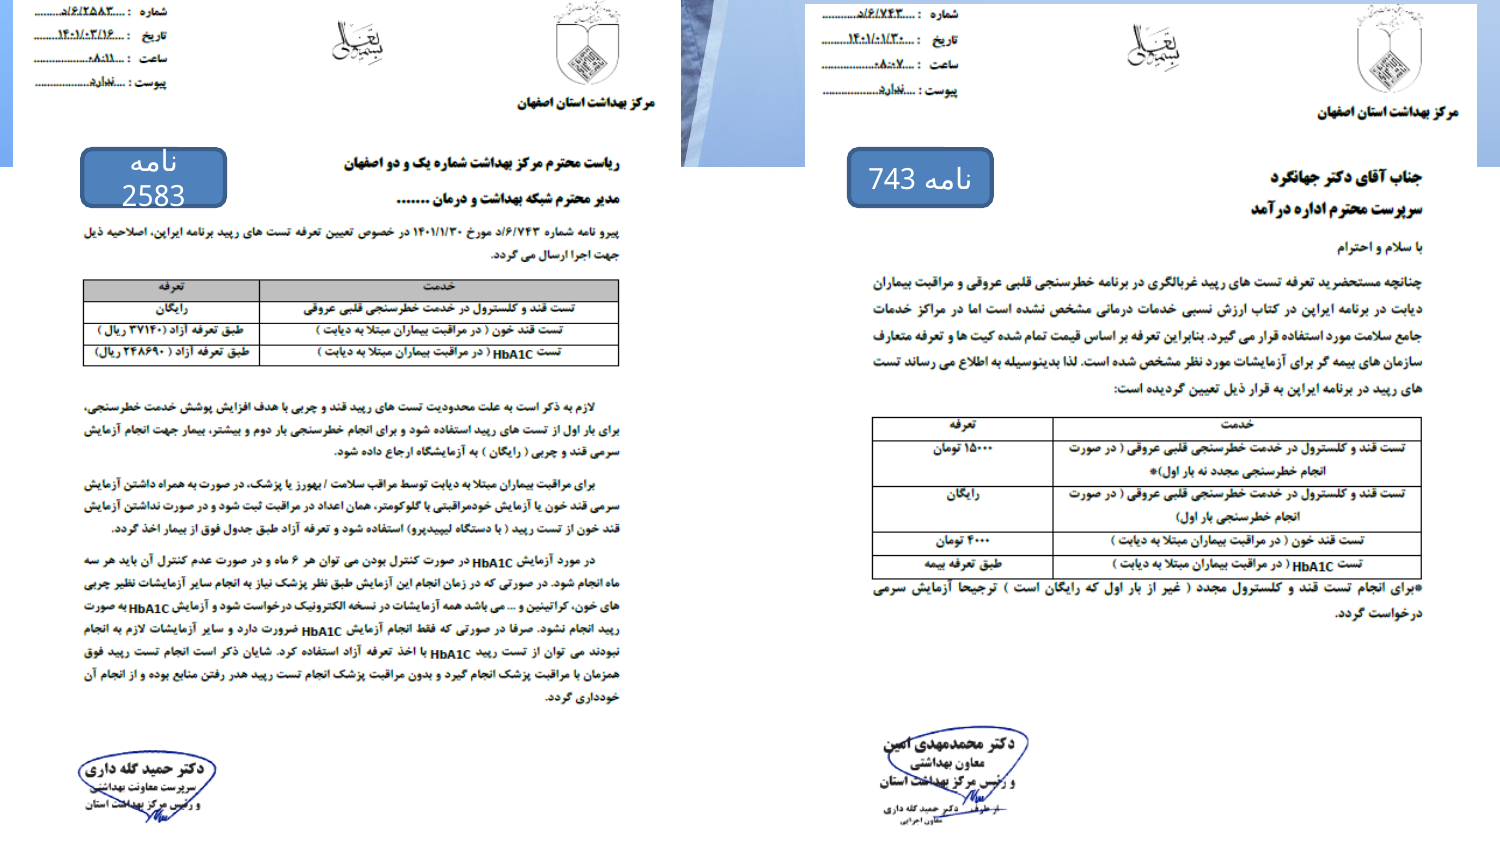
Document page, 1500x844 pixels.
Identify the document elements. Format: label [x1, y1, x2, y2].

picture [0, 0, 1500, 844]
list [12, 0, 682, 824]
